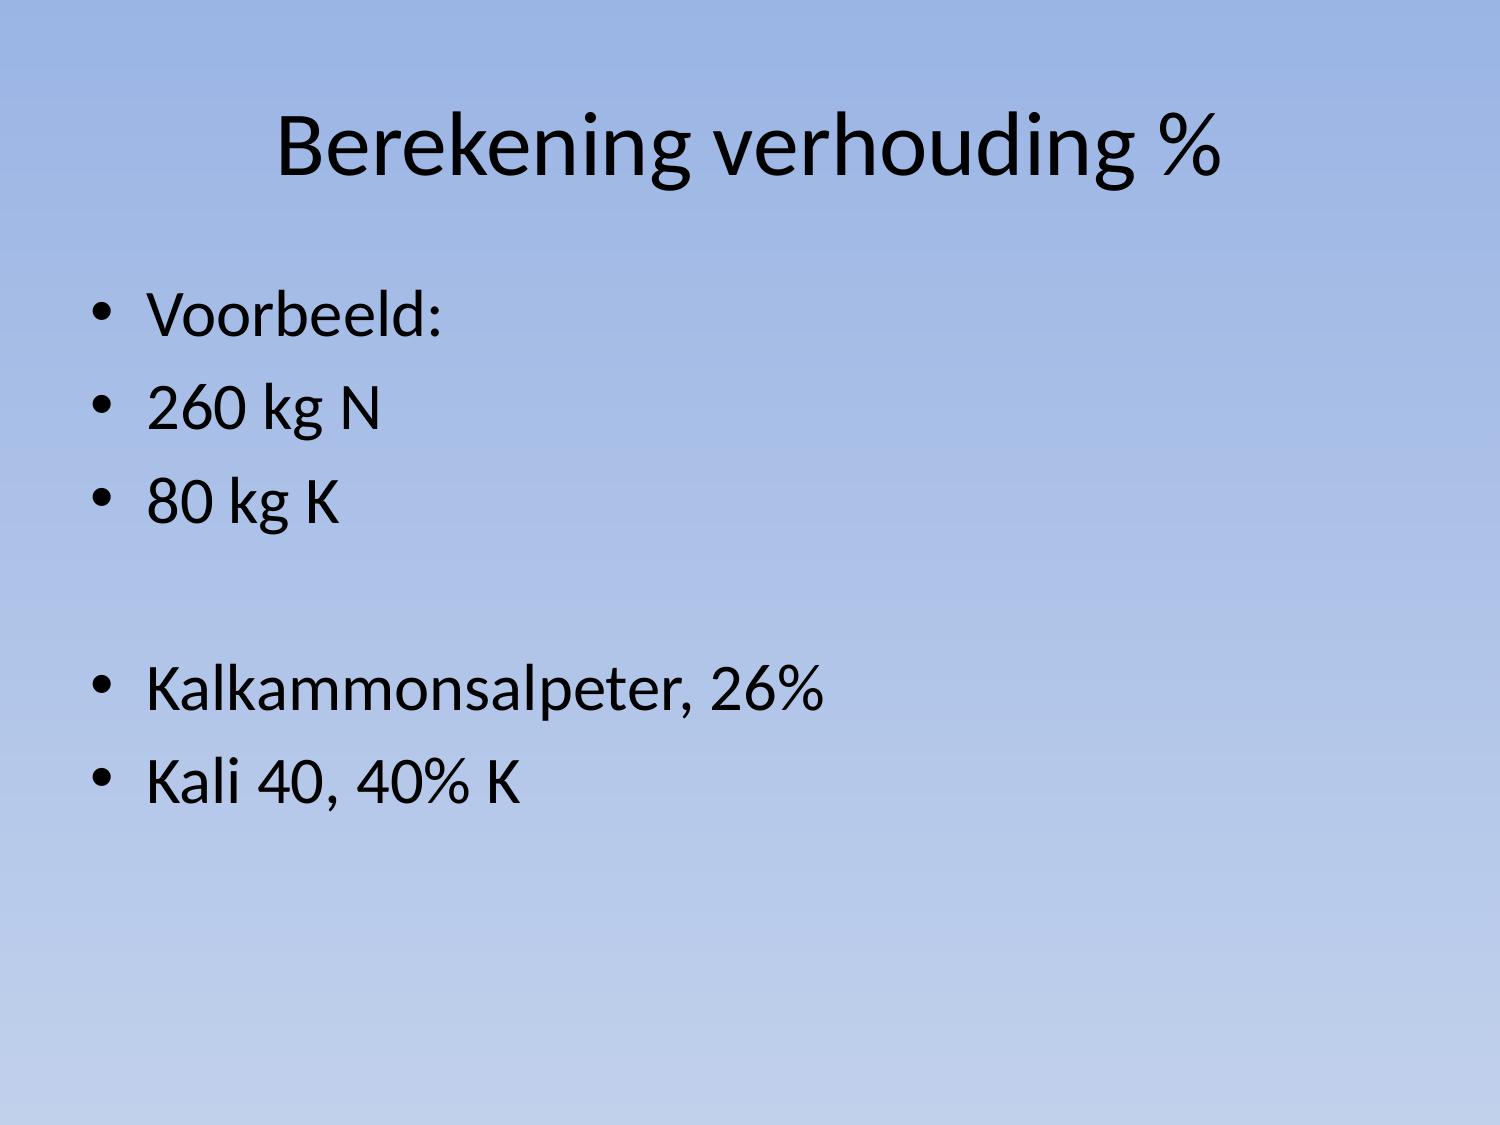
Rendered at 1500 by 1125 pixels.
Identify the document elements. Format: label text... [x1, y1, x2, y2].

list Voorbeeld: 260 kg N 80 kg K Kalkammonsalpeter, 26% Kali 40, 40% K [75, 262, 1425, 1005]
title Berekening verhouding % [75, 45, 1425, 233]
